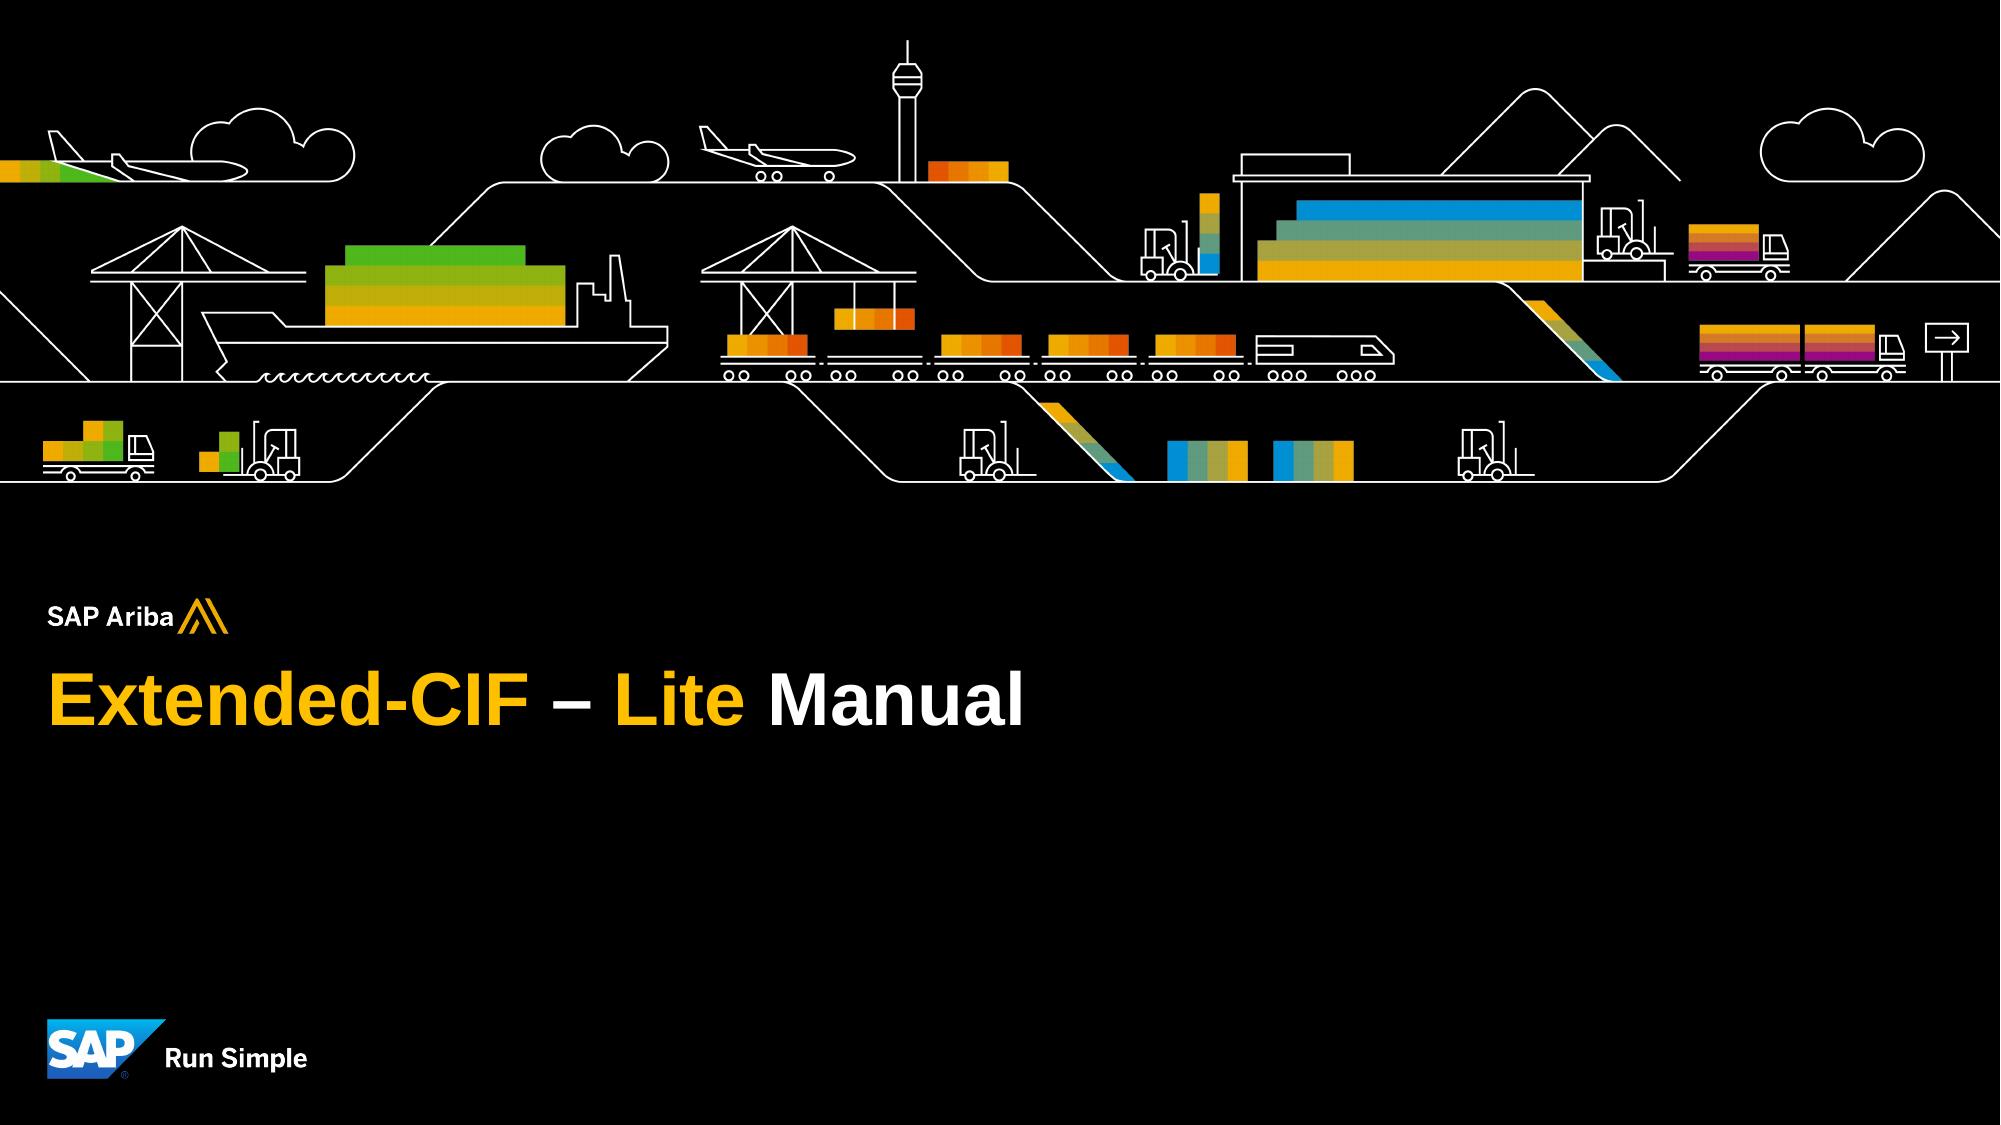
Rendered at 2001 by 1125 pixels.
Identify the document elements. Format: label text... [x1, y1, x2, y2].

picture [47, 1019, 307, 1079]
picture [0, 0, 2001, 563]
list Extended-CIF – Lite Manual [47, 660, 1836, 742]
picture [47, 598, 229, 634]
